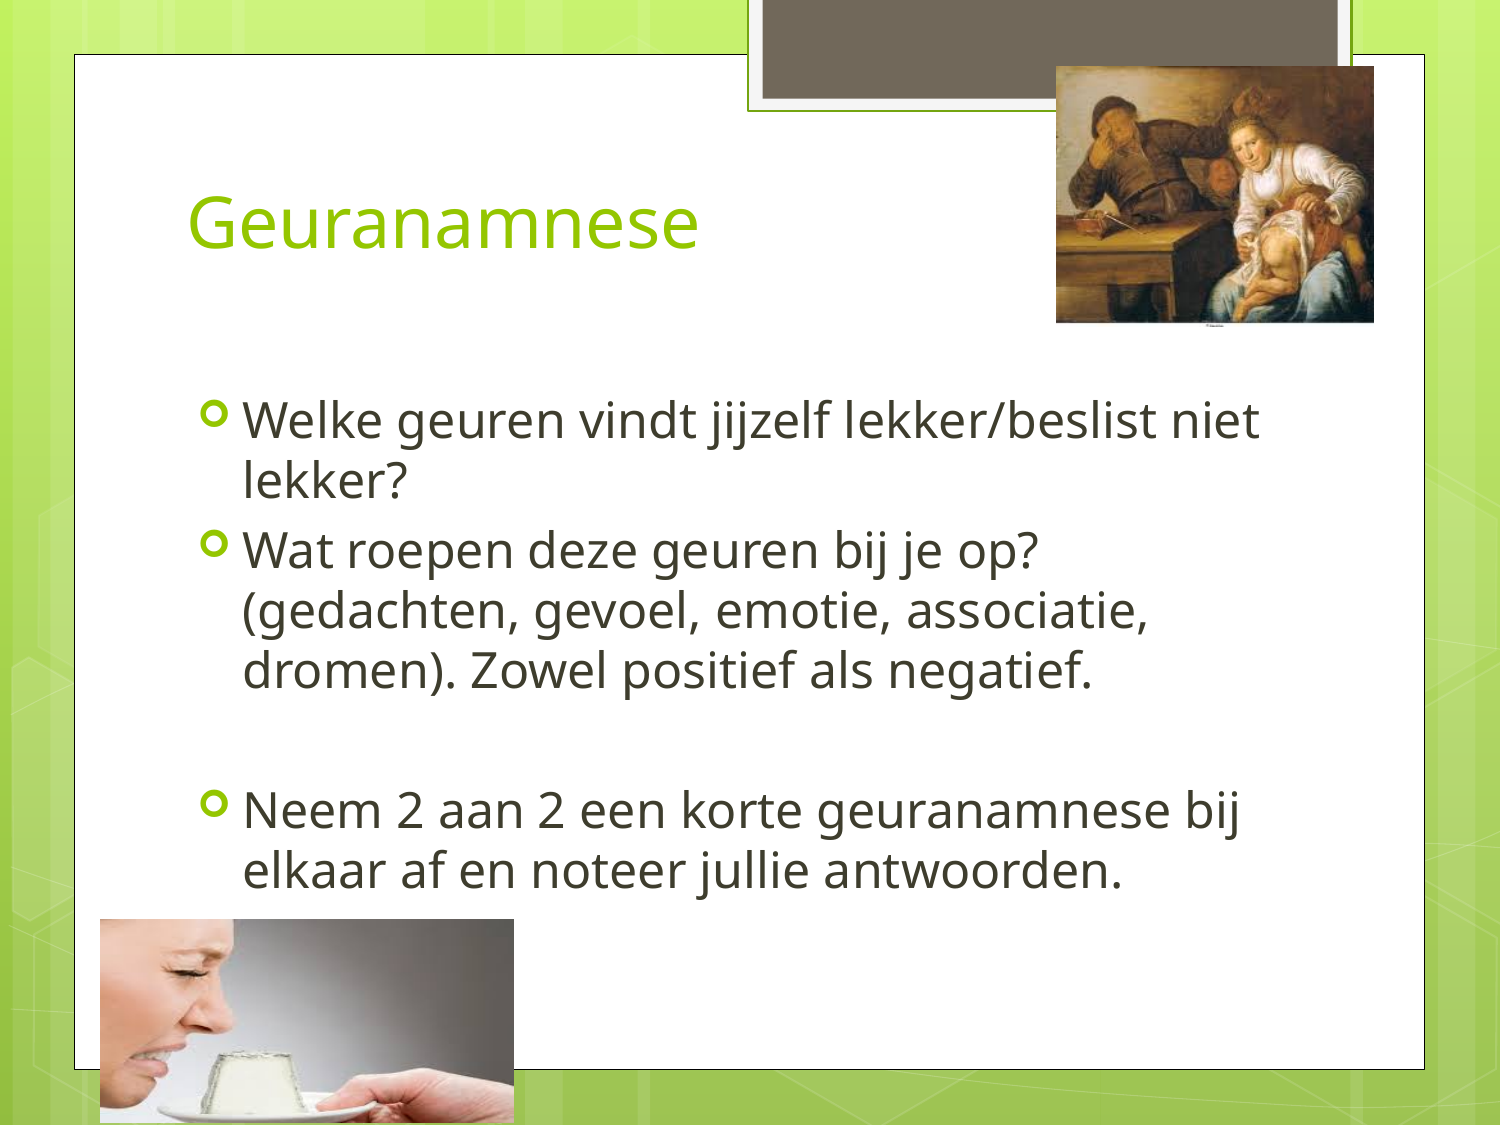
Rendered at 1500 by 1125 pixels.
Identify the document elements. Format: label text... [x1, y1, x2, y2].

picture [1055, 66, 1374, 327]
title Geuranamnese [171, 168, 1324, 357]
list Welke geuren vindt jijzelf lekker/beslist niet lekker? Wat roepen deze geuren bij je op? (gedachten, gevoel, emotie, associatie, dromen). Zowel positief als negatief. Neem 2 aan 2 een korte geuranamnese bij elkaar af en noteer jullie antwoorden. [171, 381, 1283, 957]
picture [100, 918, 514, 1123]
